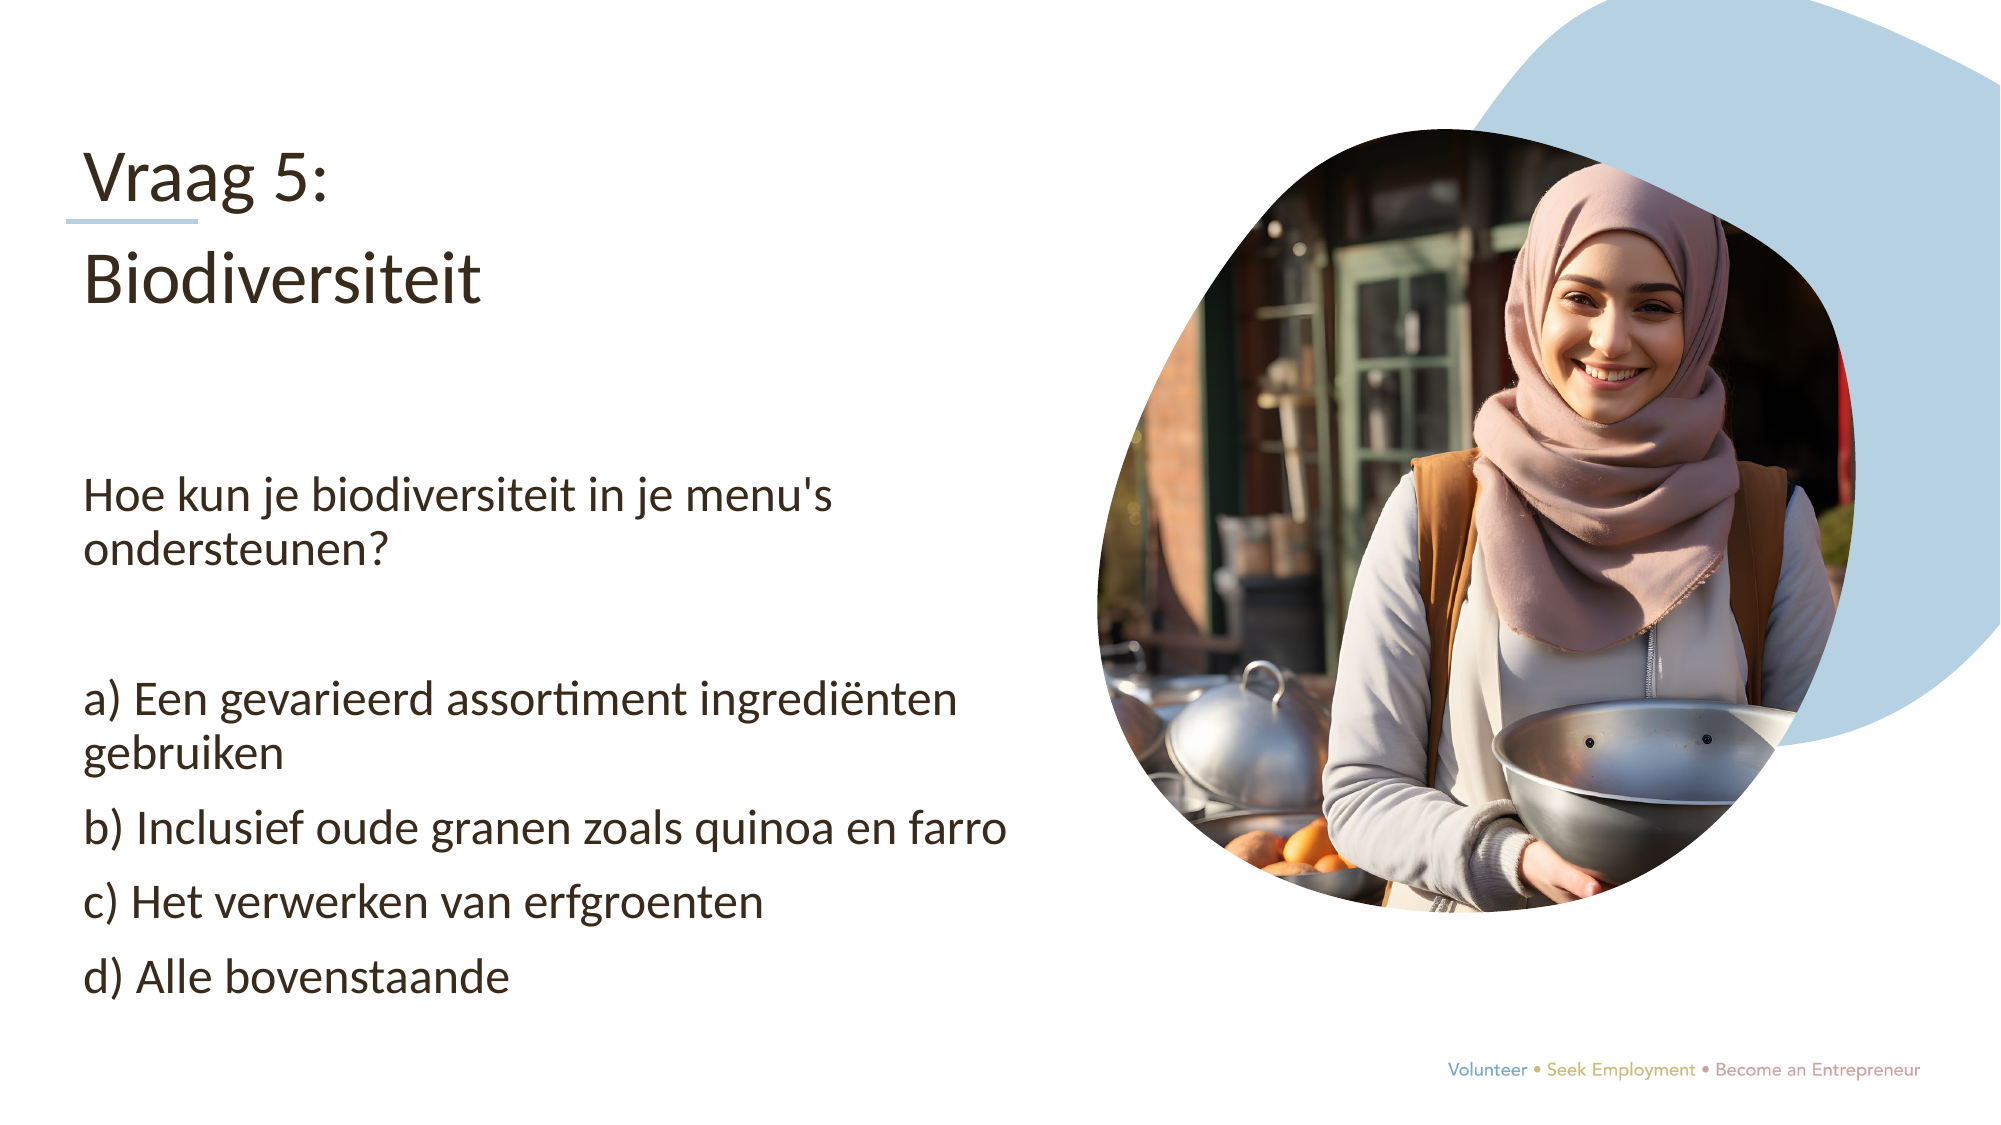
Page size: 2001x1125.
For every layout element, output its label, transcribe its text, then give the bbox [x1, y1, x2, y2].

picture [1097, 129, 1856, 913]
text_box Vraag 5: Biodiversiteit [68, 129, 903, 356]
text_box Hoe kun je biodiversiteit in je menu's ondersteunen? a) Een gevarieerd assortiment ingrediënten gebruiken b) Inclusief oude granen zoals quinoa en farro c) Het verwerken van erfgroenten d) Alle bovenstaande [68, 461, 1035, 1125]
picture [1418, 1046, 1971, 1103]
